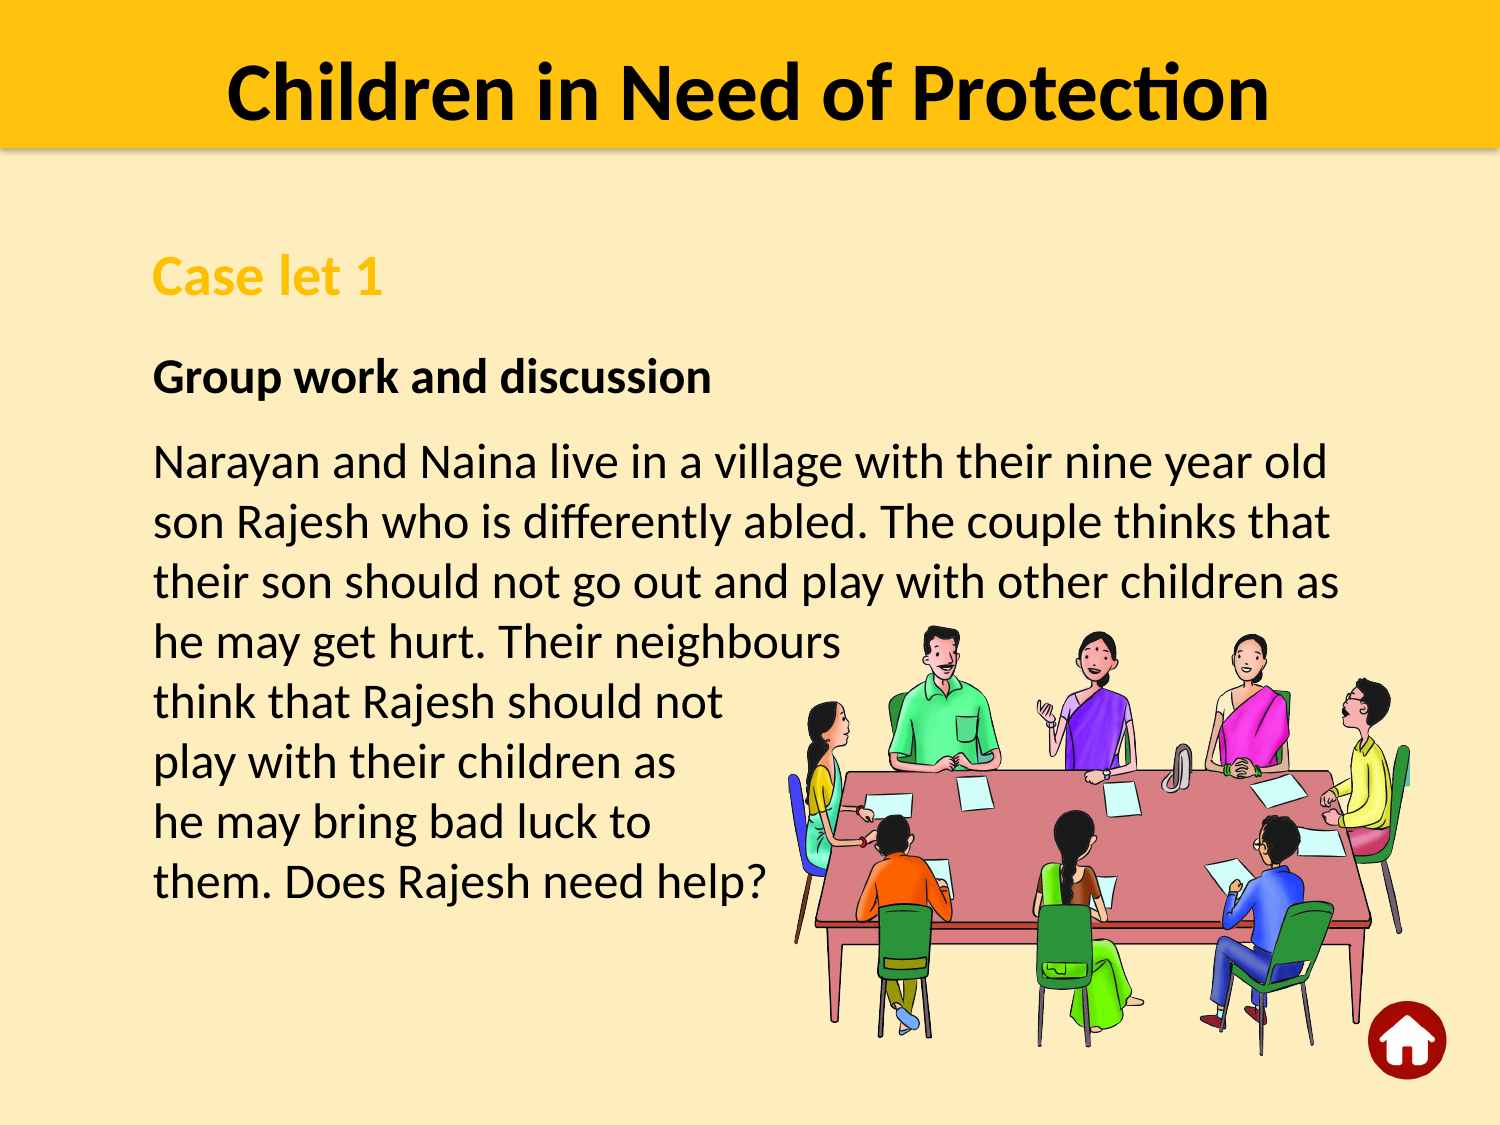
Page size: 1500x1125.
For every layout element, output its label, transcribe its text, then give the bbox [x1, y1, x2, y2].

title Children in Need of Protection [0, 29, 1500, 120]
list Group work and discussion Narayan and Naina live in a village with their nine year old son Rajesh who is differently abled. The couple thinks that their son should not go out and play with other children as he may get hurt. Their neighbours think that Rajesh should not play with their children as he may bring bad luck to them. Does Rajesh need help? [138, 336, 1374, 984]
text_box Case let 1 [138, 229, 703, 315]
picture [787, 625, 1455, 1088]
